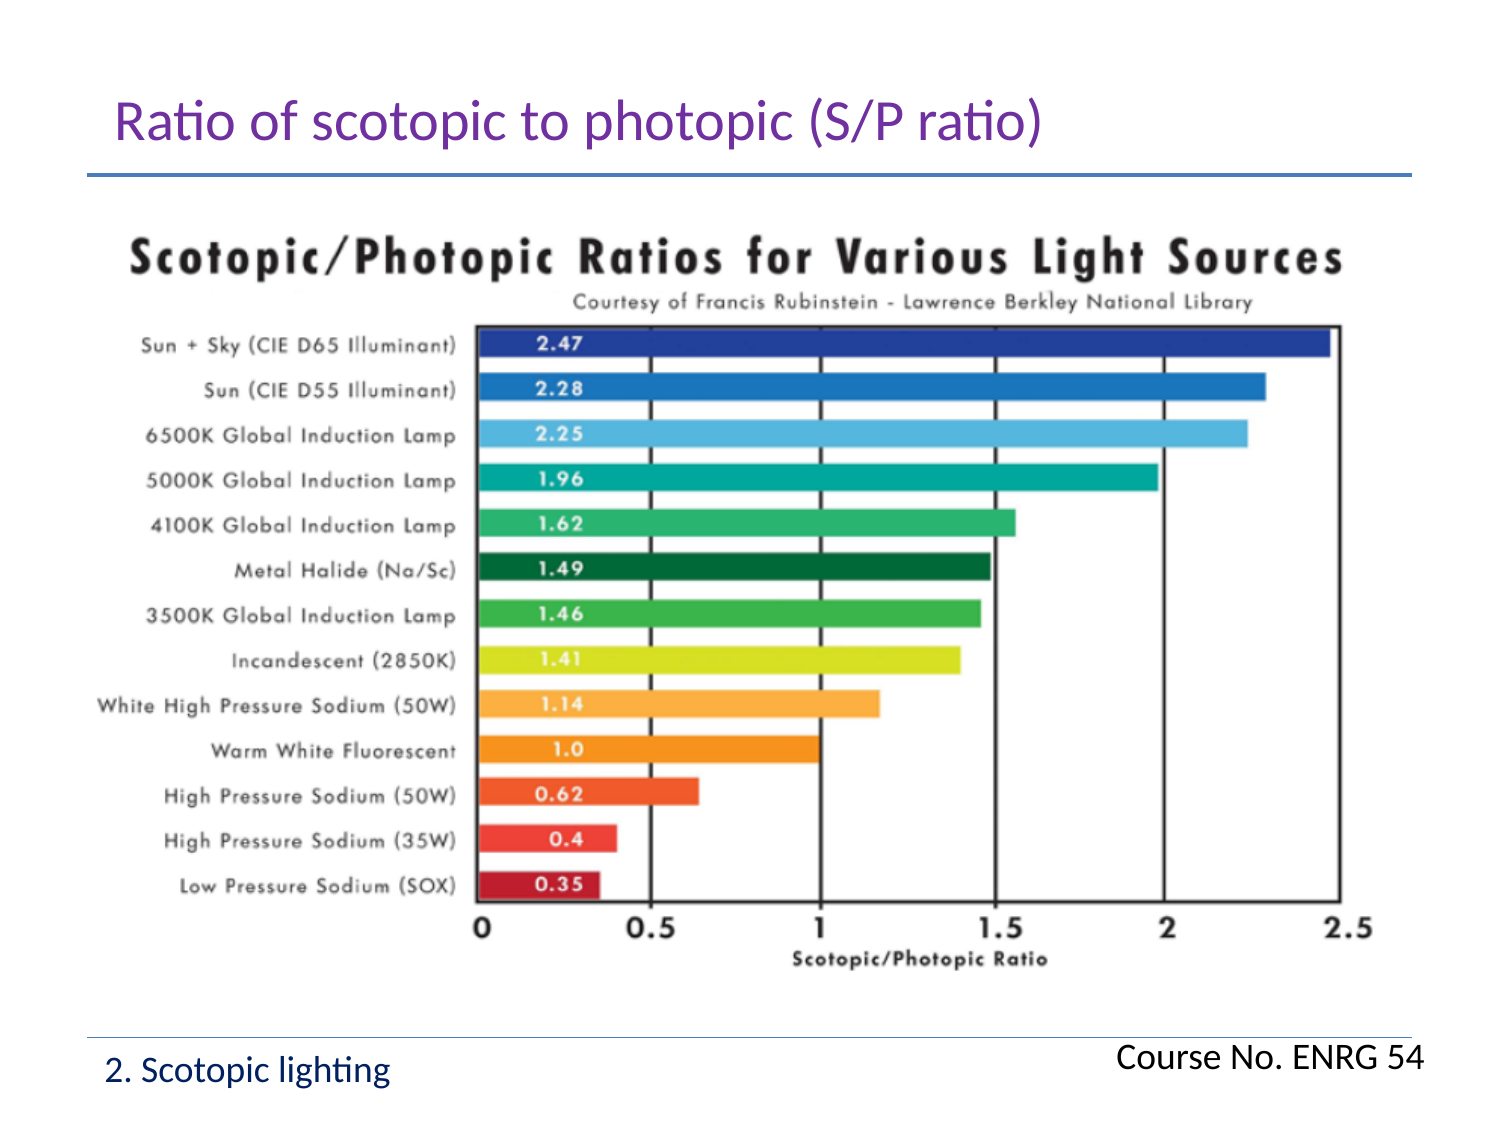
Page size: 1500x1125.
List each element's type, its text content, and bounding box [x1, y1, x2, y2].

text_box Ratio of scotopic to photopic (S/P ratio) [99, 75, 1363, 160]
text_box 2. Scotopic lighting [89, 1045, 406, 1098]
picture [74, 212, 1393, 999]
text_box Course No. ENRG 54 [1101, 1024, 1441, 1085]
